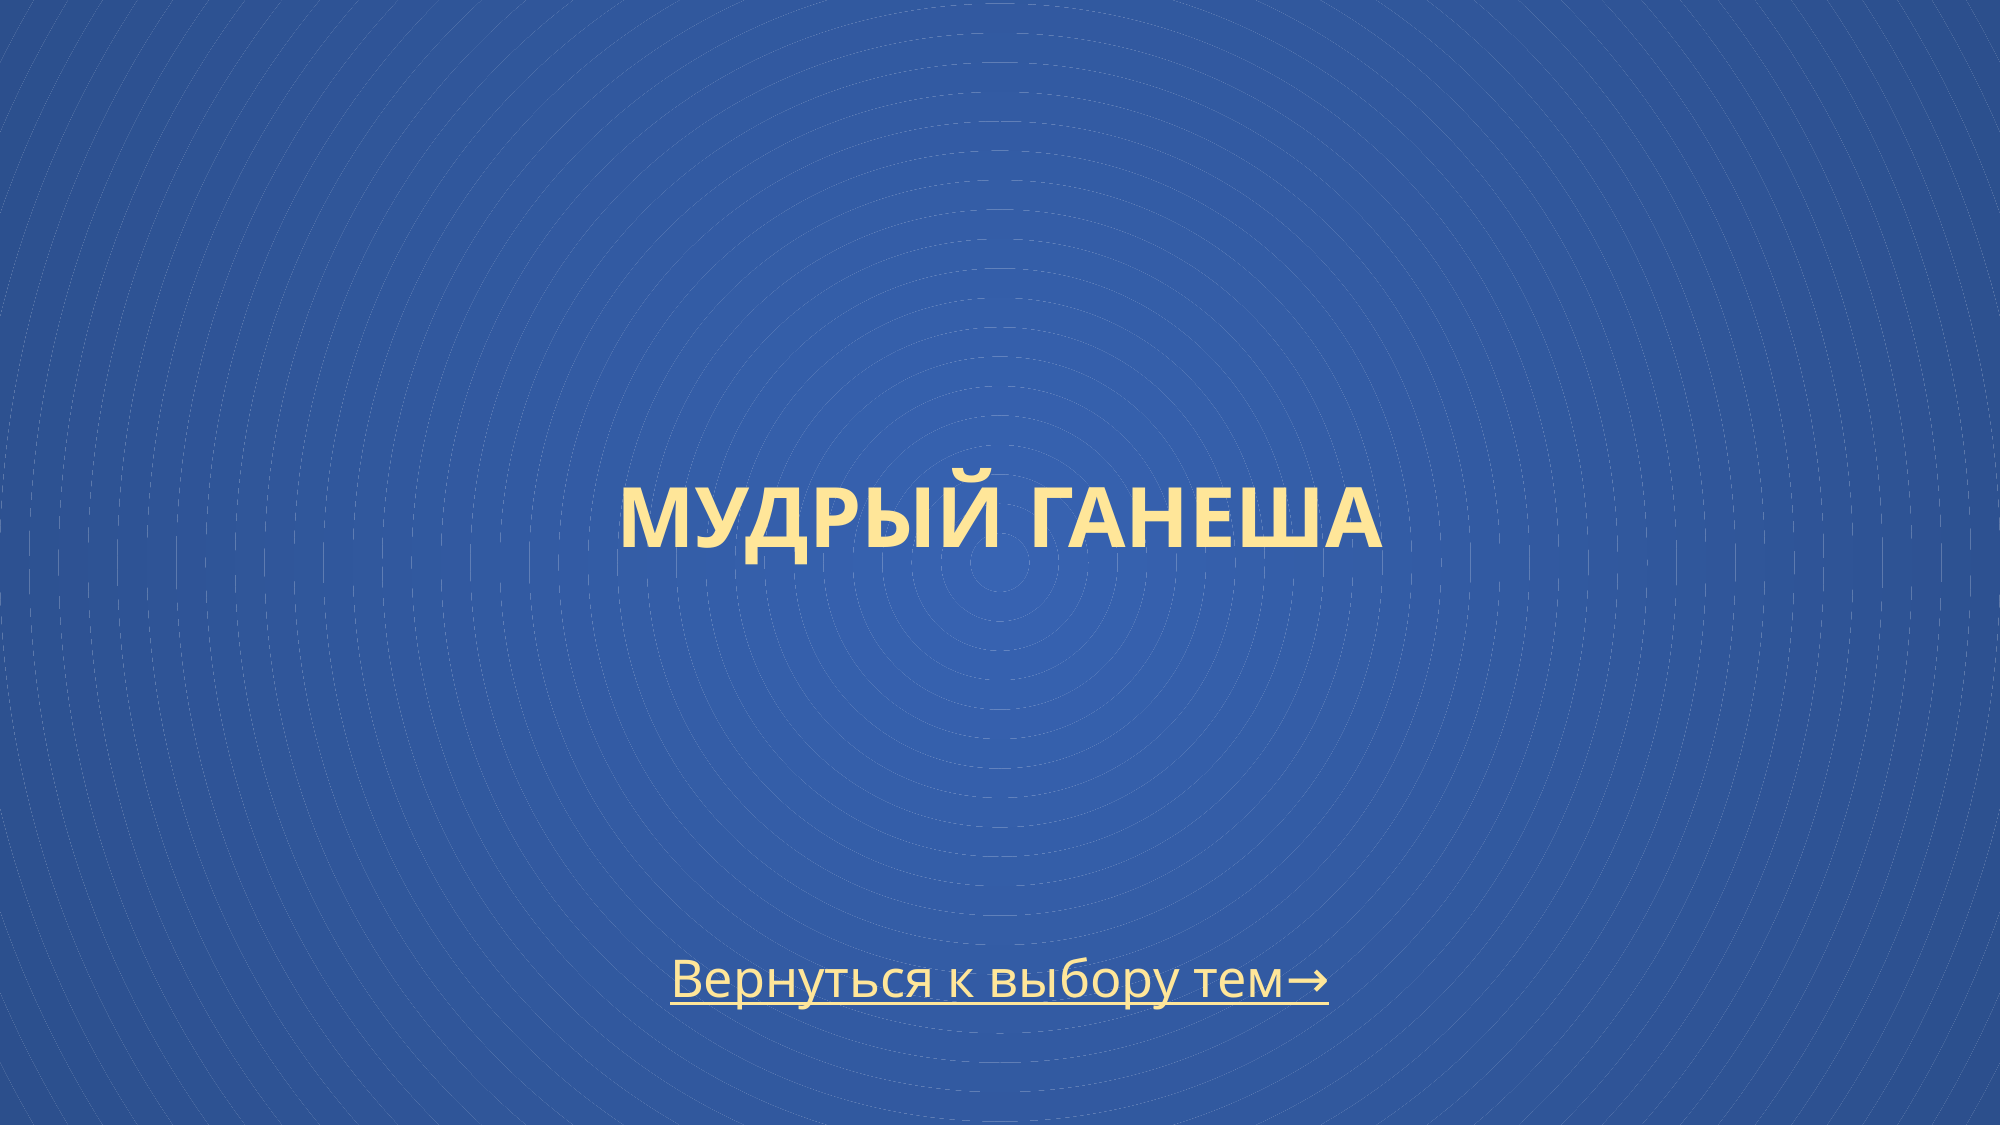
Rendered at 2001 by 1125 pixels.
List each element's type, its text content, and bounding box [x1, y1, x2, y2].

title мудрый Ганеша [117, 396, 1883, 646]
text_box Вернуться к выбору тем→ [655, 938, 1345, 1016]
